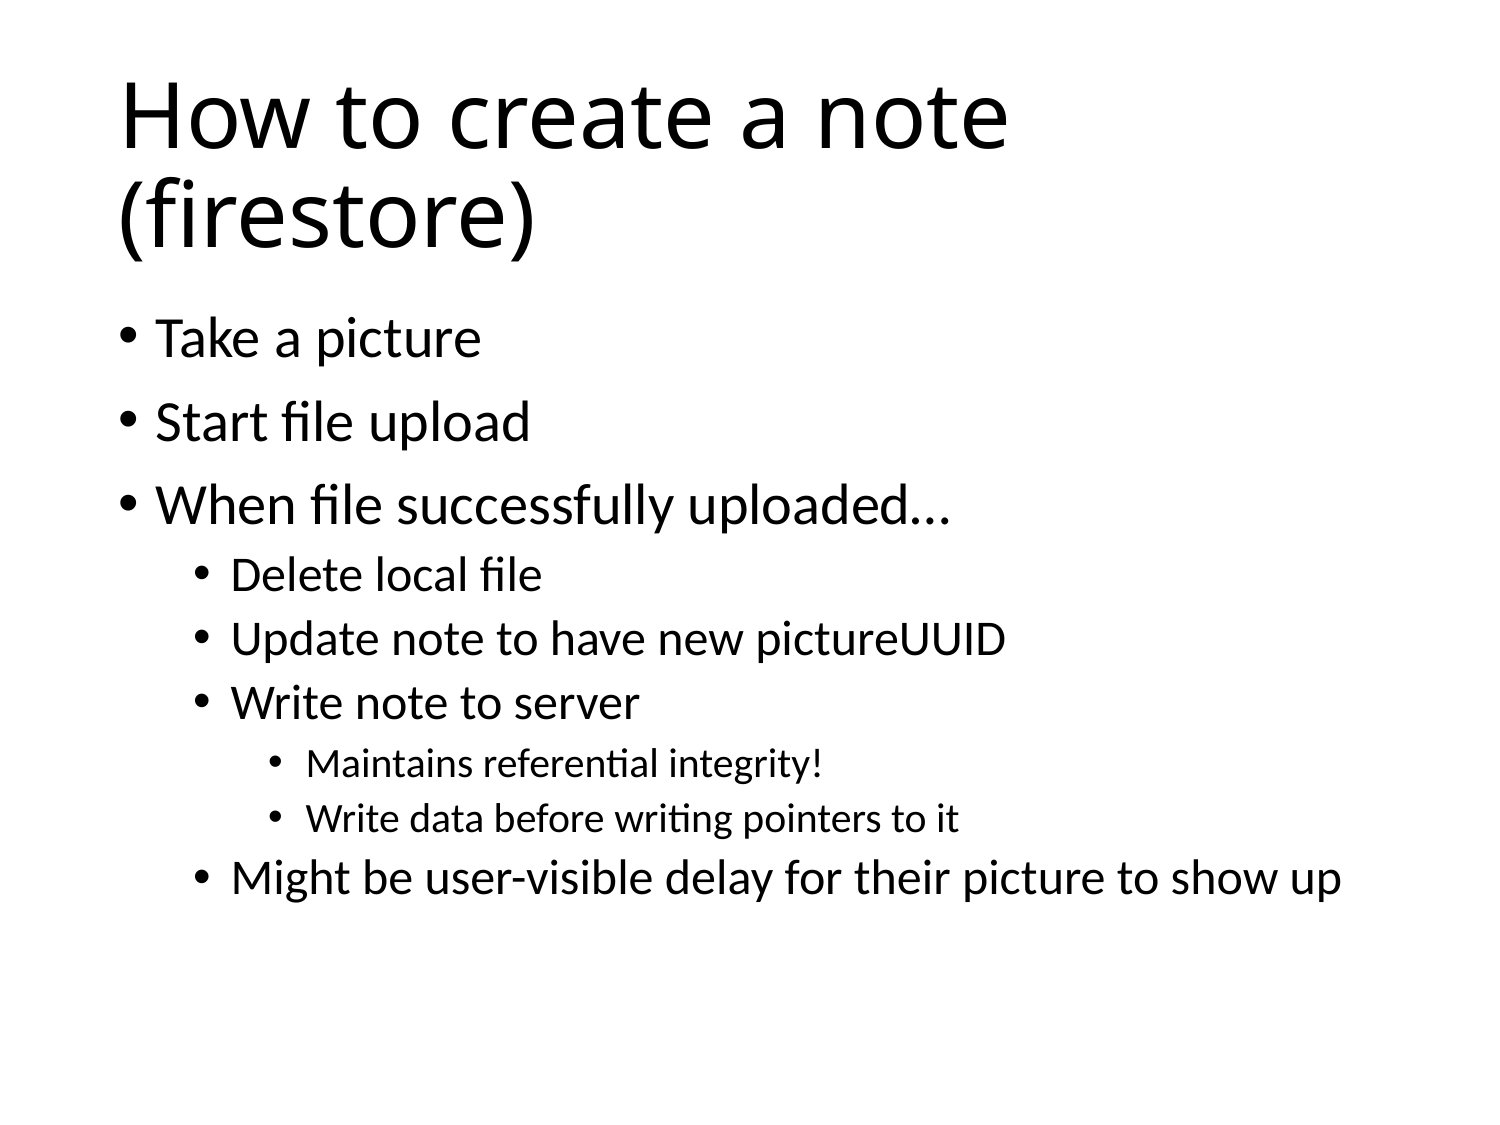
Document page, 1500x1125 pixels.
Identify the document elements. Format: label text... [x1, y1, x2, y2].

list Take a picture Start file upload When file successfully uploaded… Delete local file Update note to have new pictureUUID Write note to server Maintains referential integrity! Write data before writing pointers to it Might be user-visible delay for their picture to show up [103, 299, 1397, 1014]
title How to create a note (firestore) [103, 59, 1397, 278]
